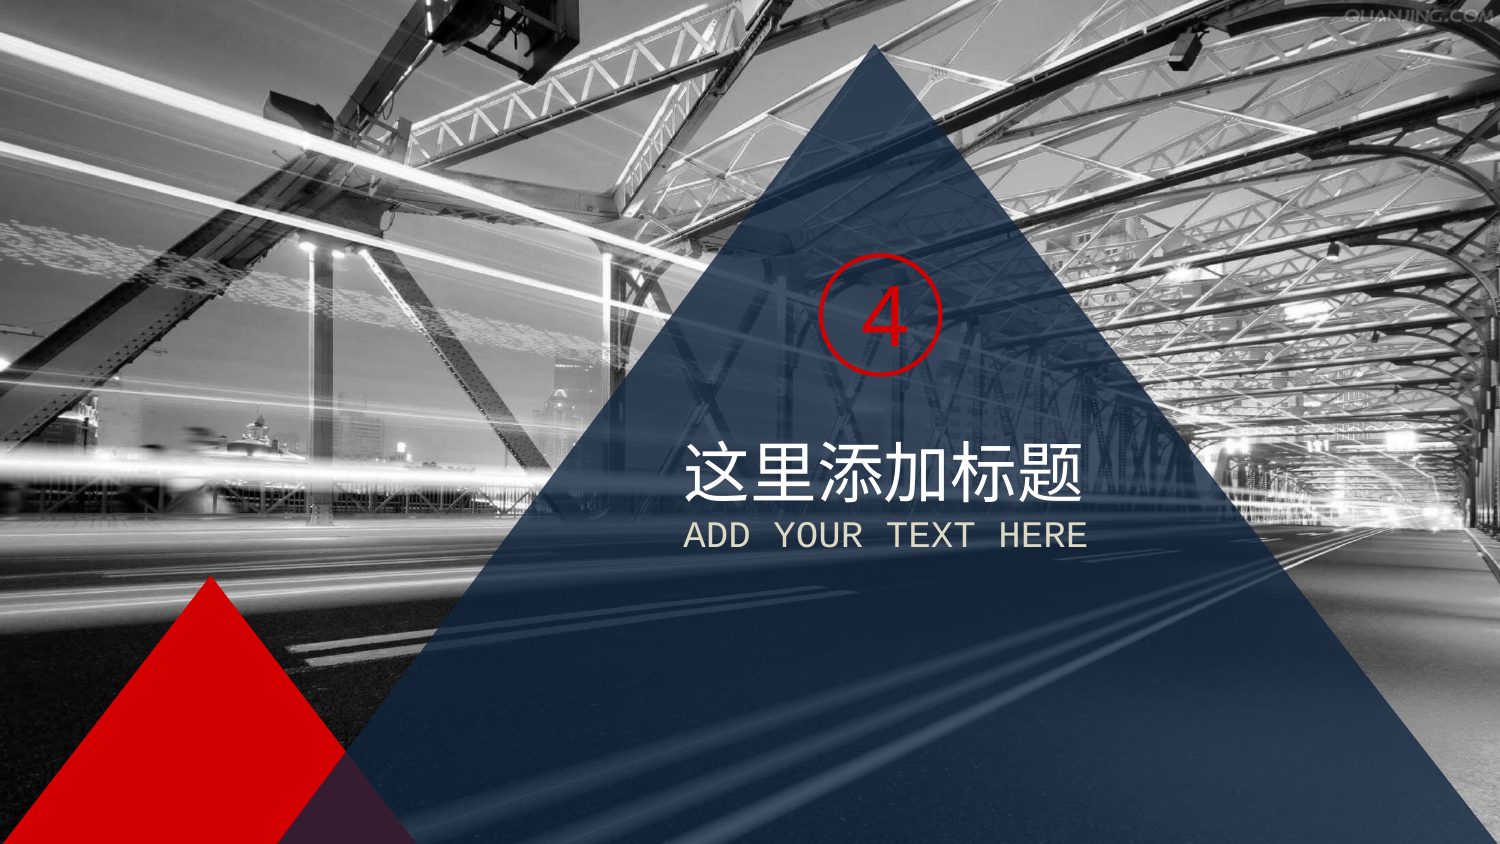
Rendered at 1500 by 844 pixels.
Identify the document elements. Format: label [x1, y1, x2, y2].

picture [0, 0, 1500, 844]
text_box [820, 255, 941, 375]
